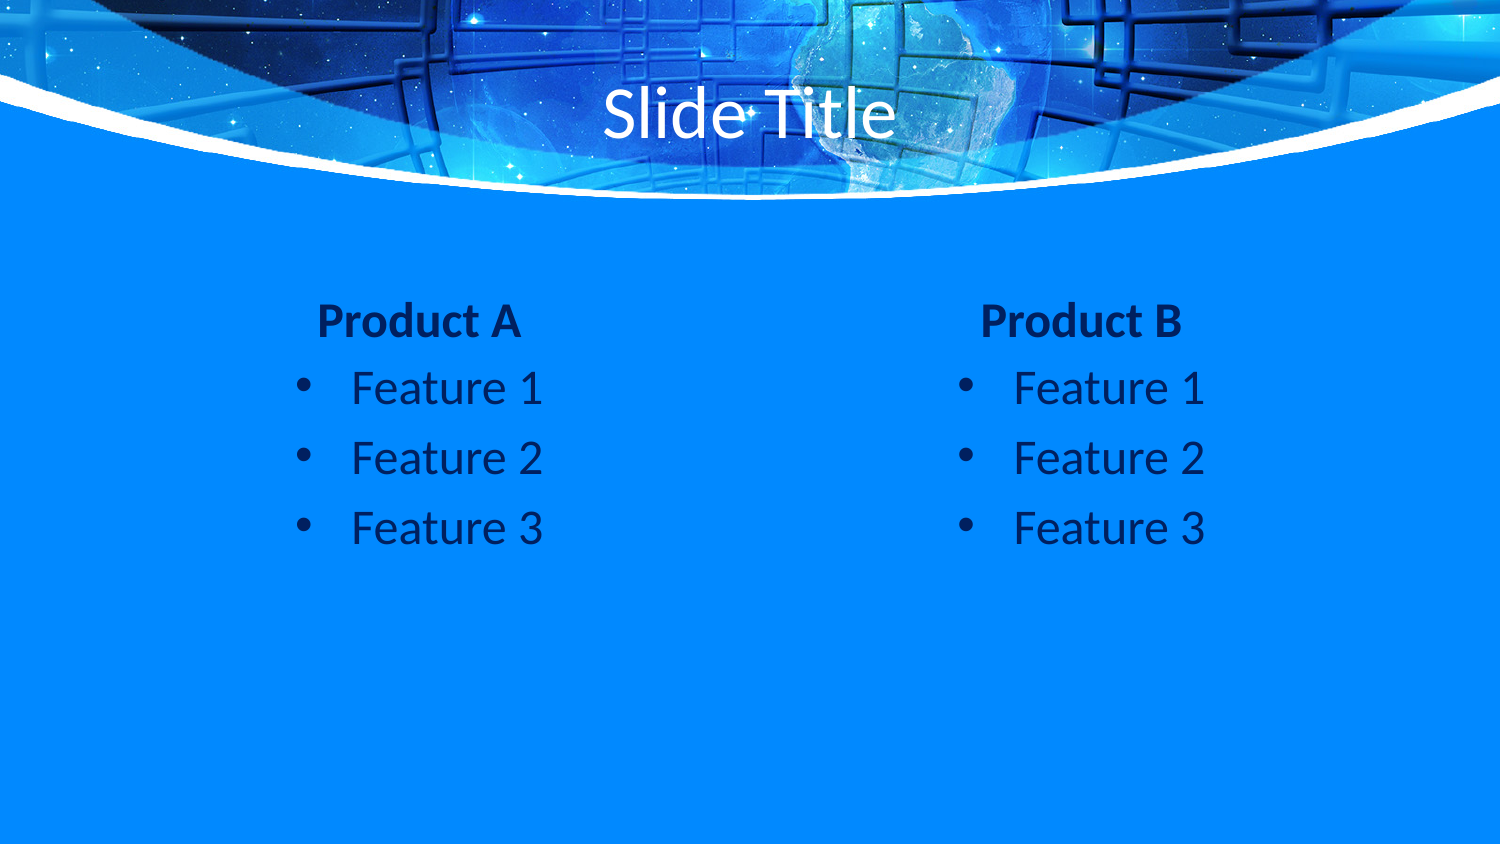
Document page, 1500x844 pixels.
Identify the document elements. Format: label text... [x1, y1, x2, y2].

picture [0, 0, 1500, 844]
list Feature 1 Feature 2 Feature 3 [88, 346, 750, 698]
list Product A [88, 275, 750, 346]
title Slide Title [73, 46, 1427, 172]
list Product B [750, 275, 1413, 346]
list Feature 1 Feature 2 Feature 3 [750, 346, 1413, 698]
